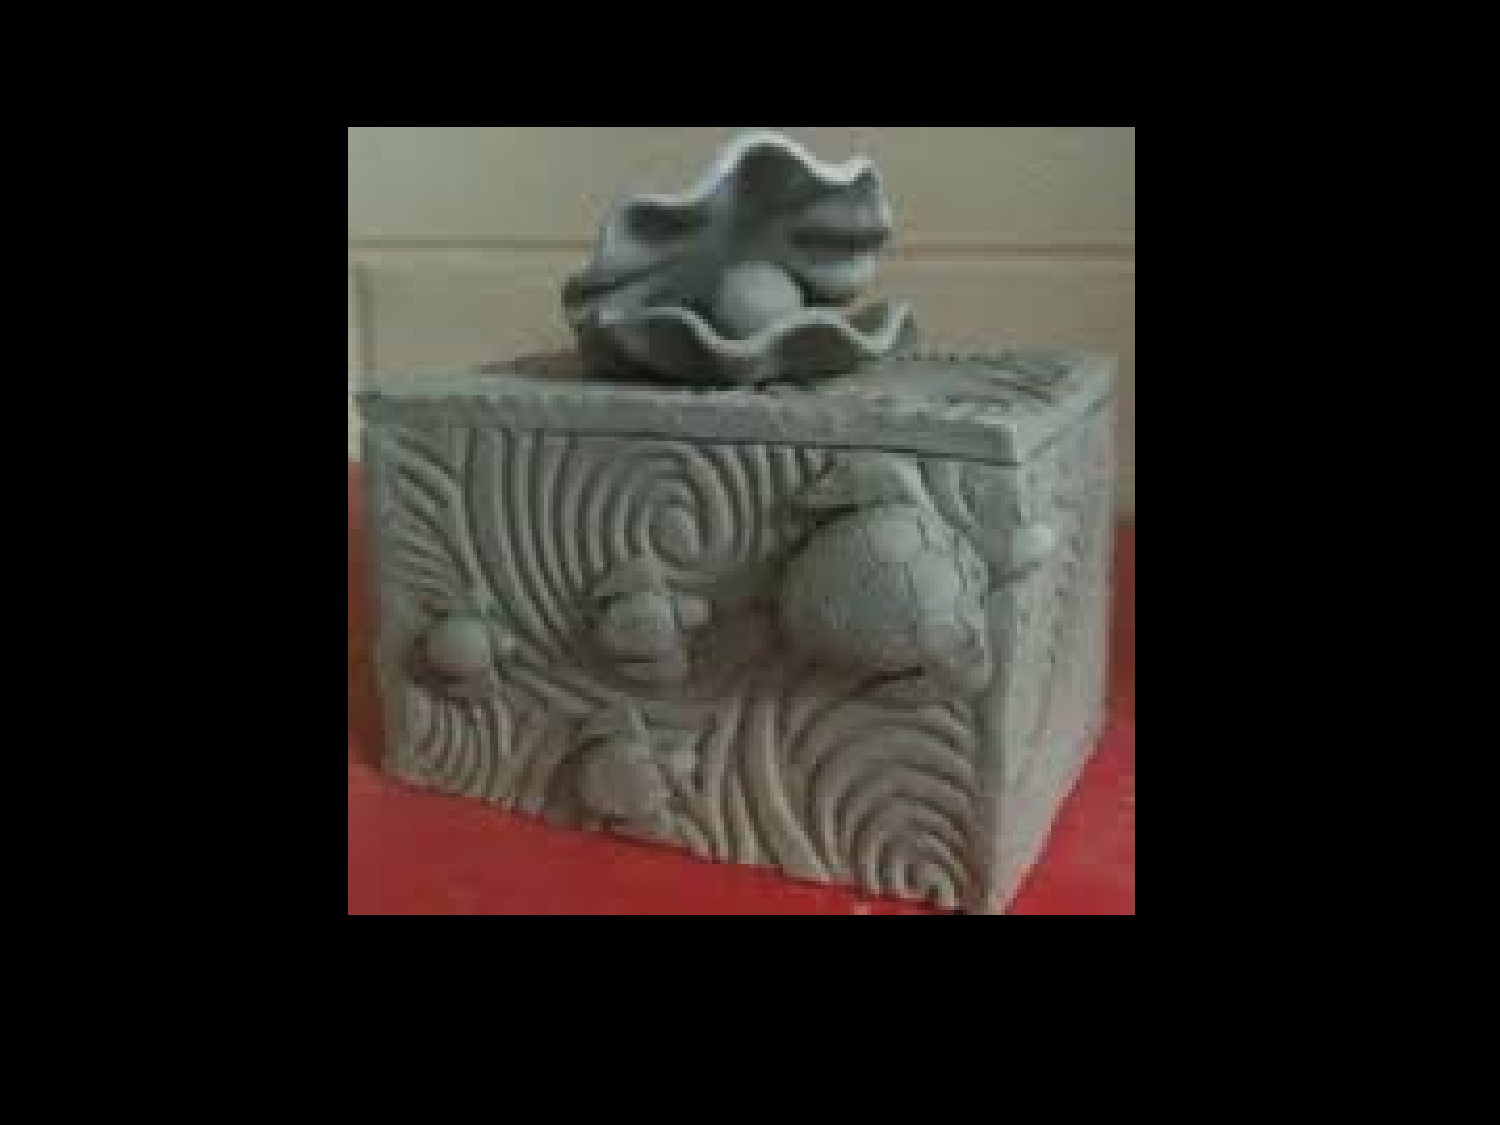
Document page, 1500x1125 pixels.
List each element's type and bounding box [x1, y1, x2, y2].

picture [347, 127, 1136, 915]
